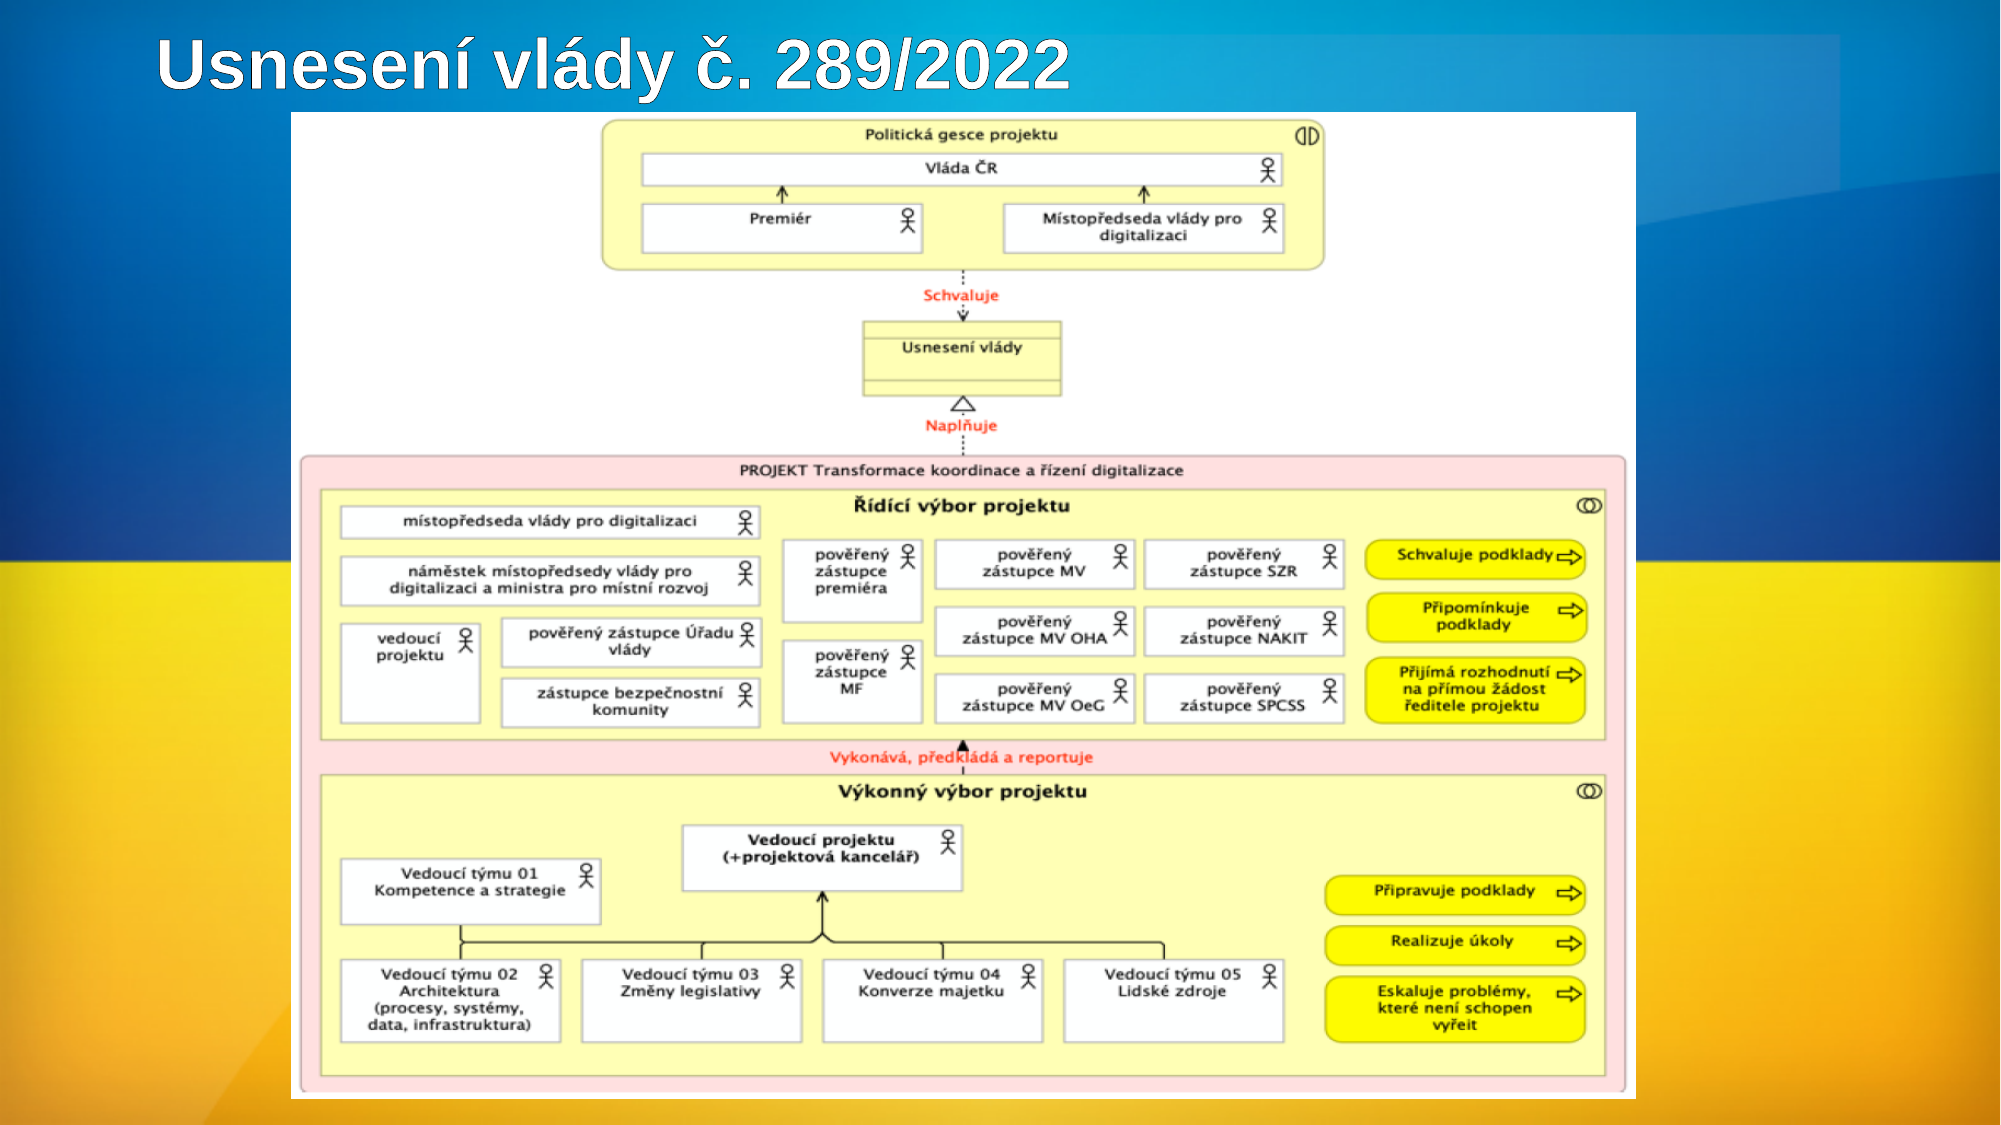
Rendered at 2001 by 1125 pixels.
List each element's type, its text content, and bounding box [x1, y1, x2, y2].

title Usnesení vlády č. 289/2022 [140, 19, 1972, 113]
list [291, 112, 1636, 1099]
picture [0, 0, 2001, 1125]
